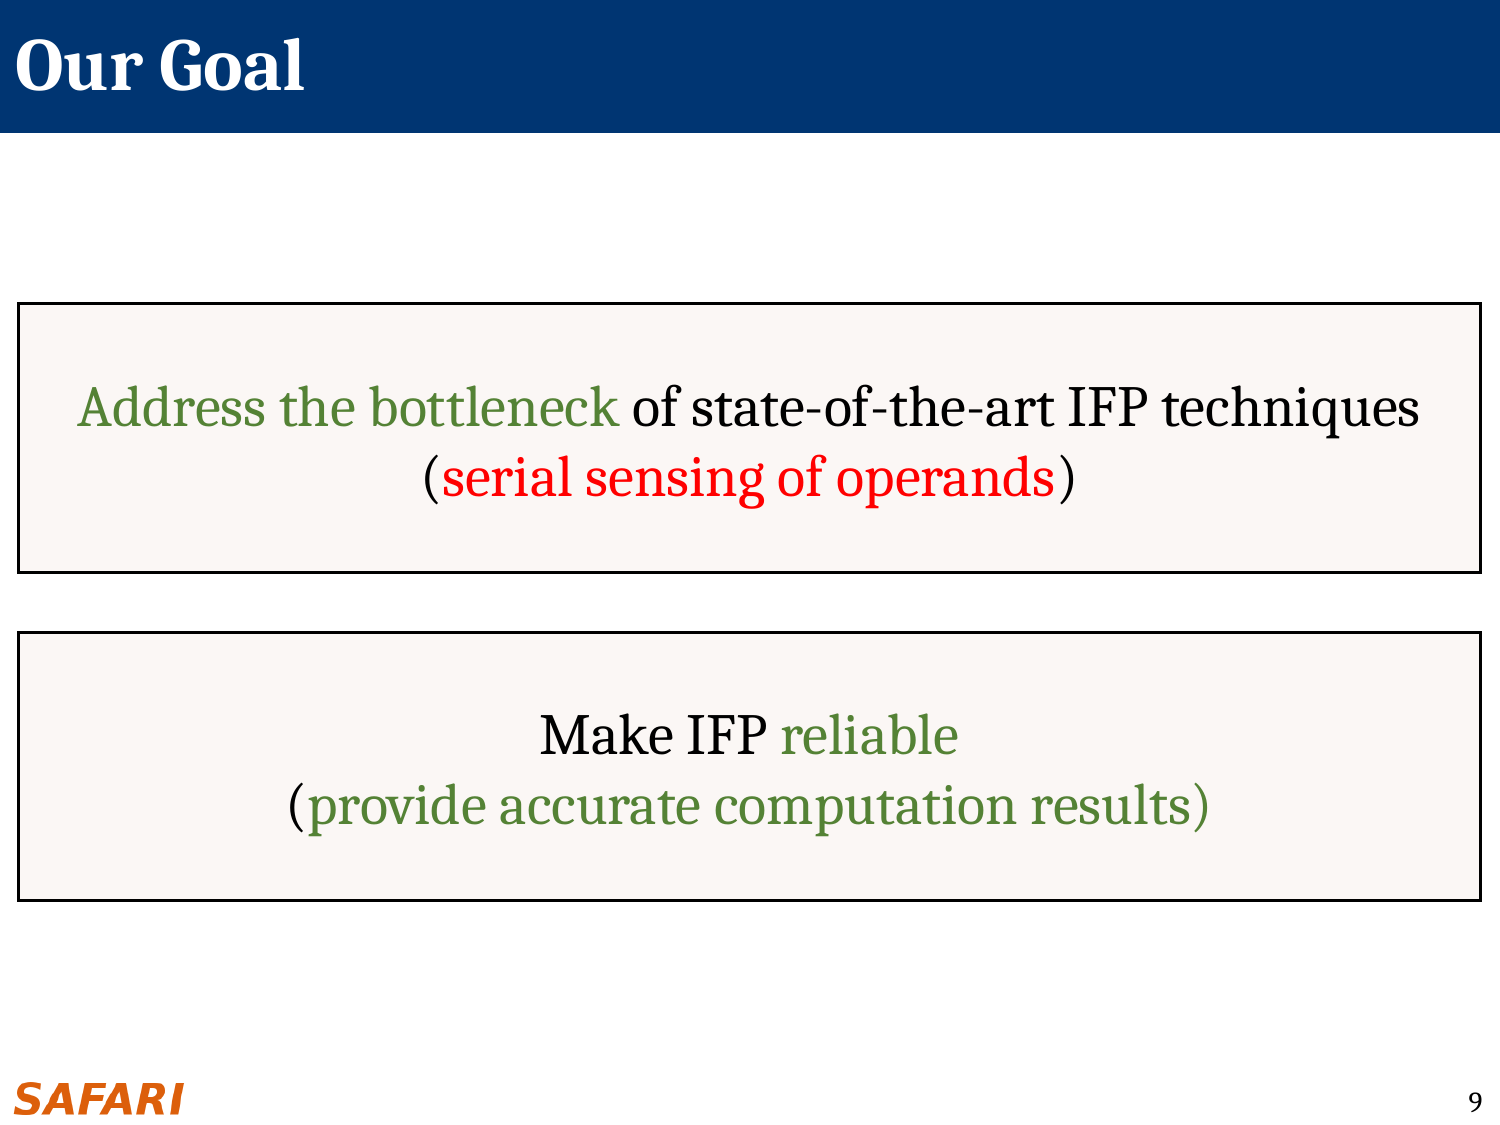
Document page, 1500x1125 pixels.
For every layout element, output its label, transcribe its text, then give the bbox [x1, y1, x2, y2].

text_box 9 [1366, 1075, 1498, 1125]
text_box Make IFP reliable (provide accurate computation results) [17, 631, 1481, 902]
title Our Goal [0, 0, 1500, 133]
text_box Address the bottleneck of state-of-the-art IFP techniques (serial sensing of operands) [17, 302, 1481, 573]
picture [12, 1073, 190, 1125]
